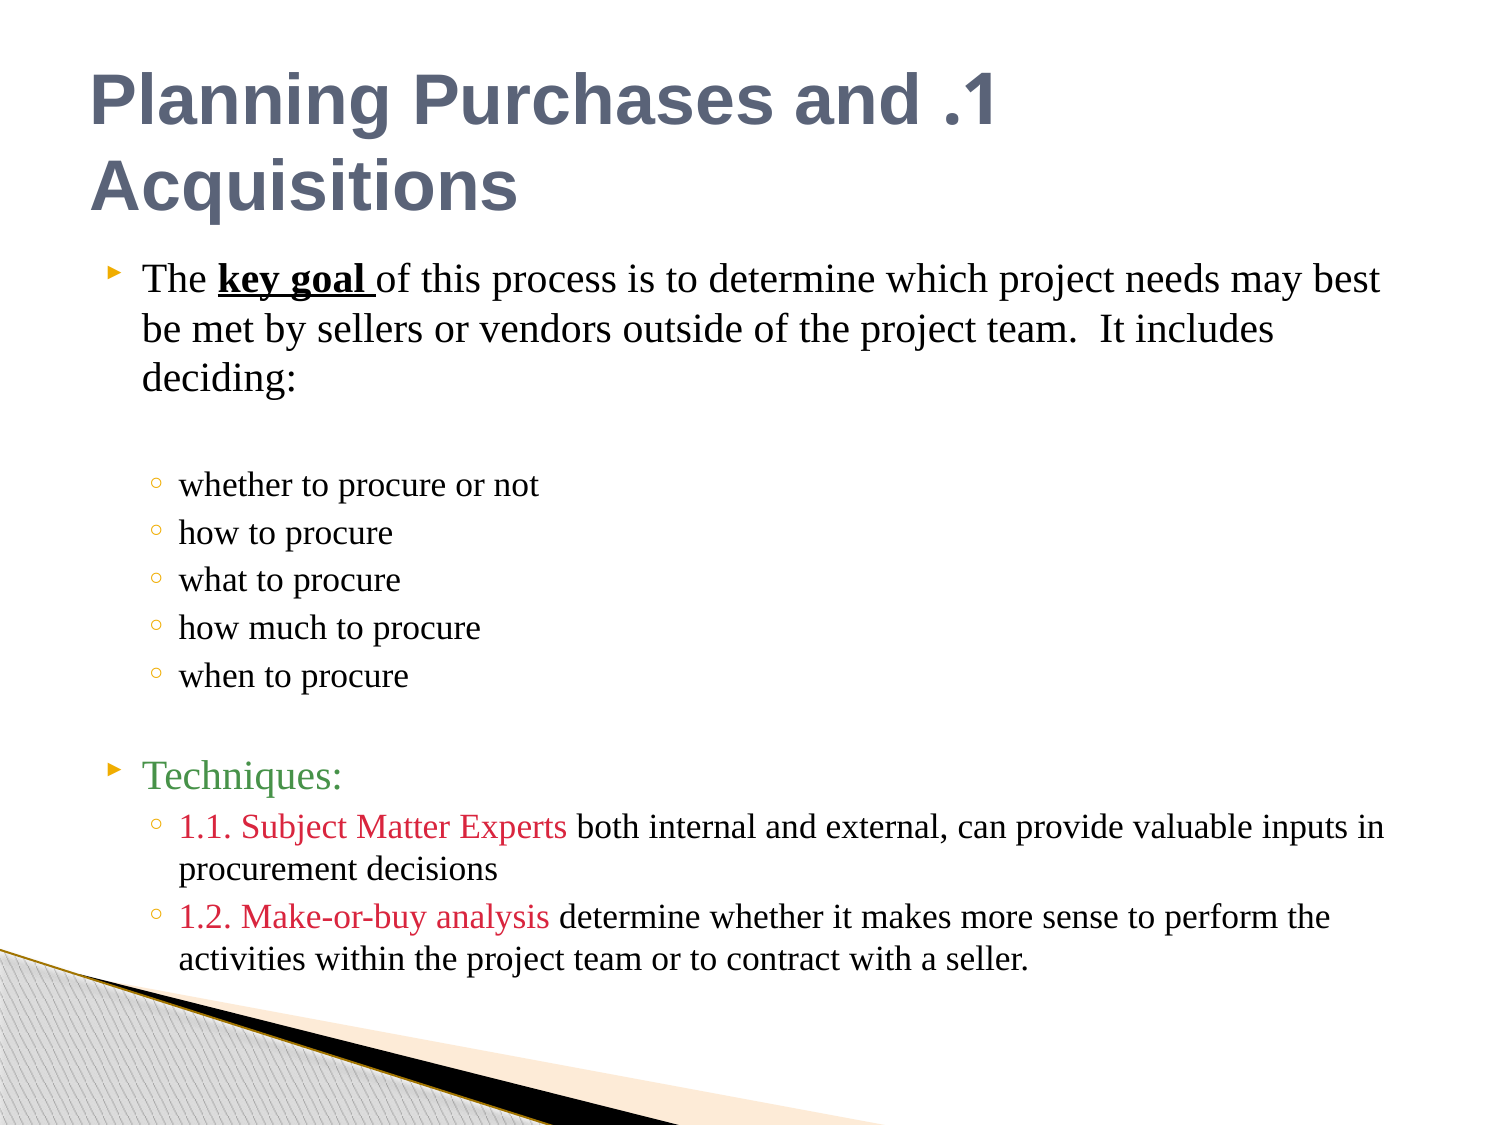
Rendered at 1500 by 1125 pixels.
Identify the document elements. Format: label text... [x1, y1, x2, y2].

list The key goal of this process is to determine which project needs may best be met by sellers or vendors outside of the project team. It includes deciding: whether to procure or not how to procure what to procure how much to procure when to procure Techniques: 1.1. Subject Matter Experts both internal and external, can provide valuable inputs in procurement decisions 1.2. Make-or-buy analysis determine whether it makes more sense to perform the activities within the project team or to contract with a seller. [75, 243, 1425, 986]
title 1. Planning Purchases and Acquisitions [75, 45, 1425, 233]
